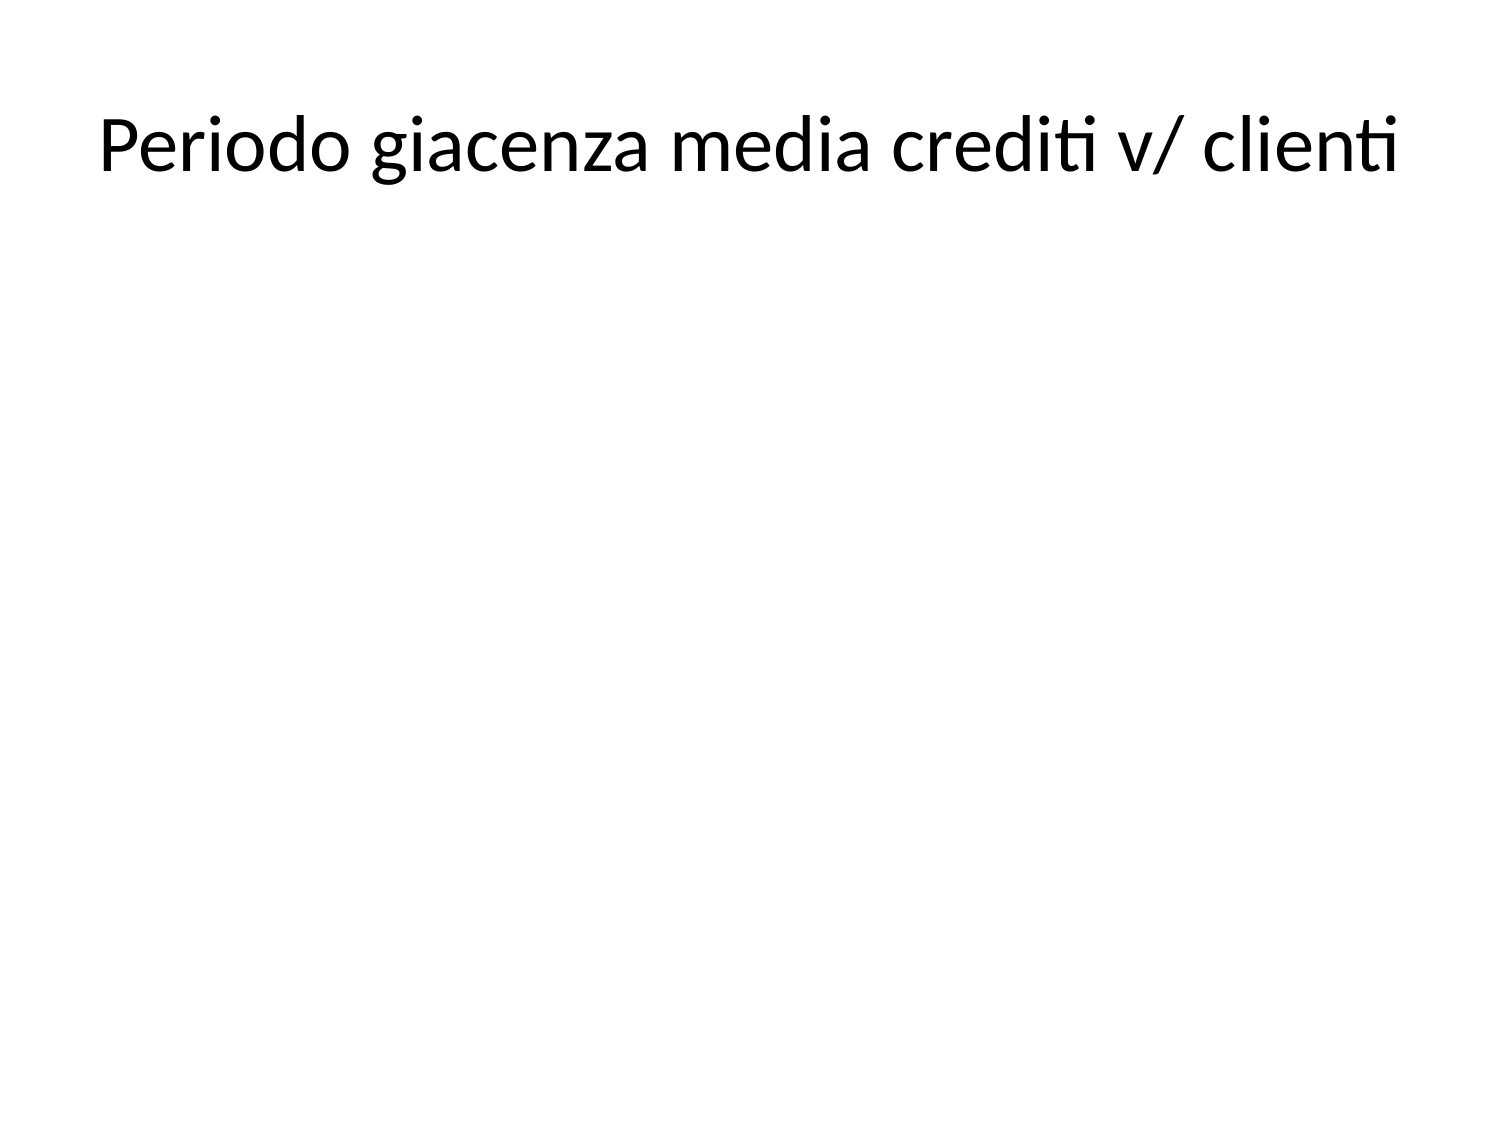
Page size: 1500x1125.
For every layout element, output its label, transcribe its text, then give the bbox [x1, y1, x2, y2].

title Periodo giacenza media crediti v/ clienti [53, 45, 1449, 233]
